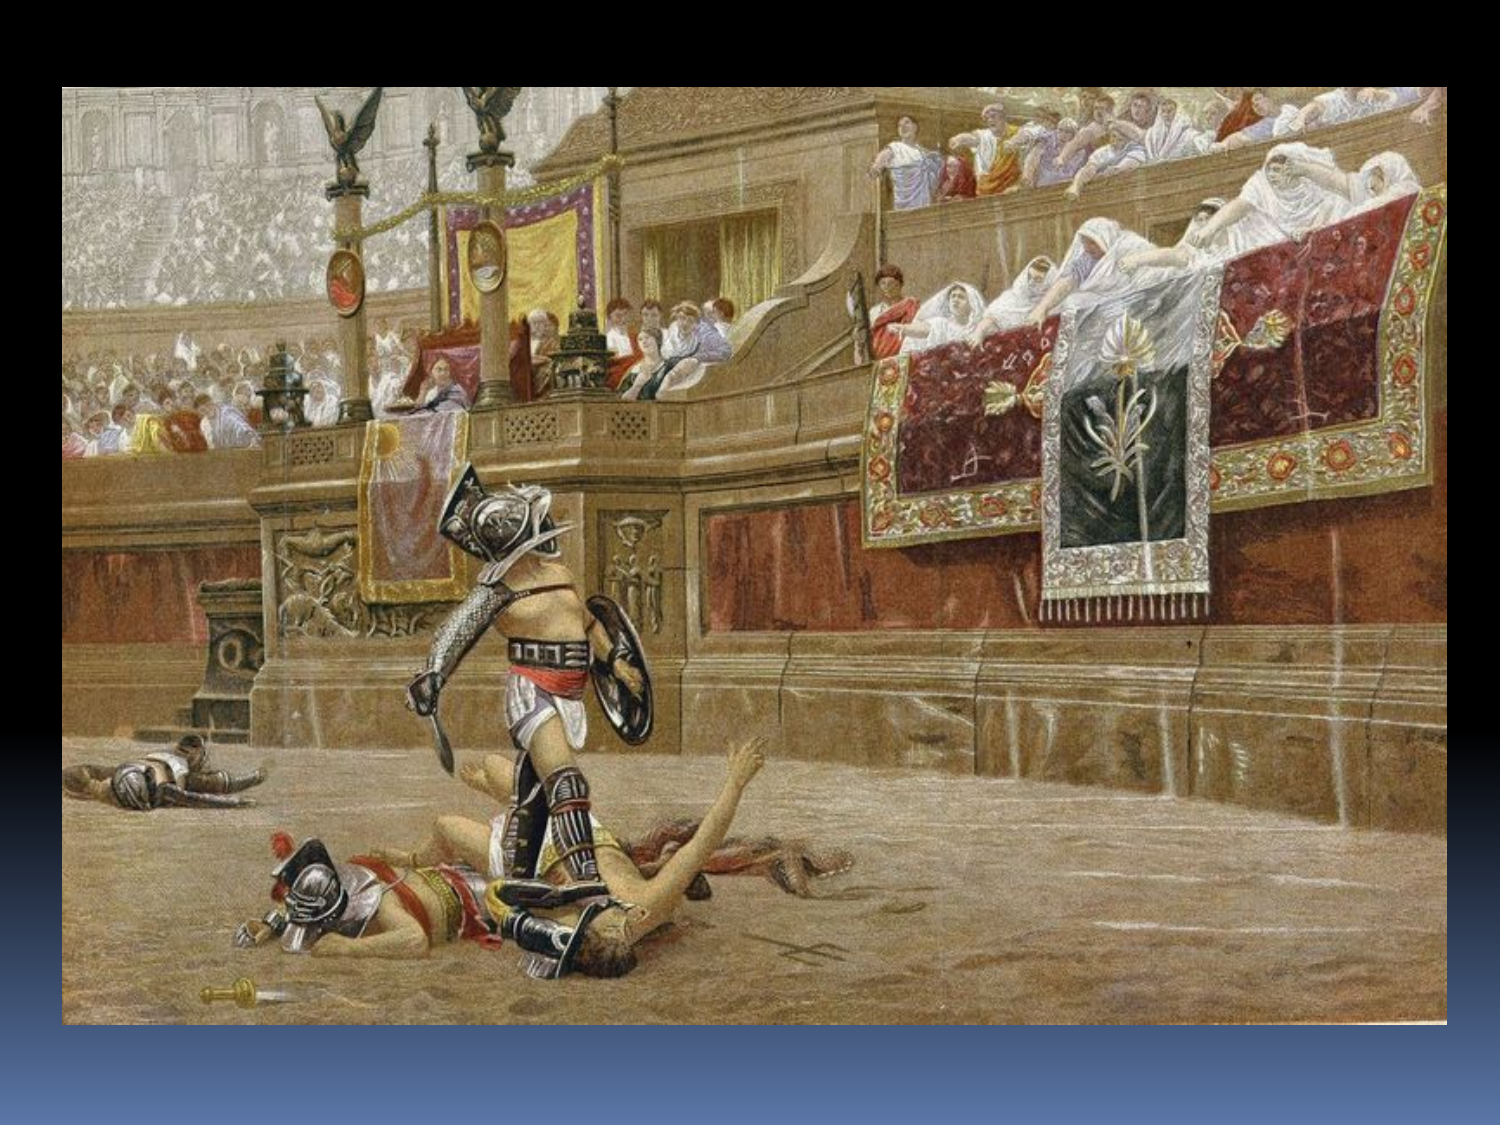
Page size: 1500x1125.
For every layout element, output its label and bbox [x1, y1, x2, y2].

picture [61, 87, 1448, 1026]
